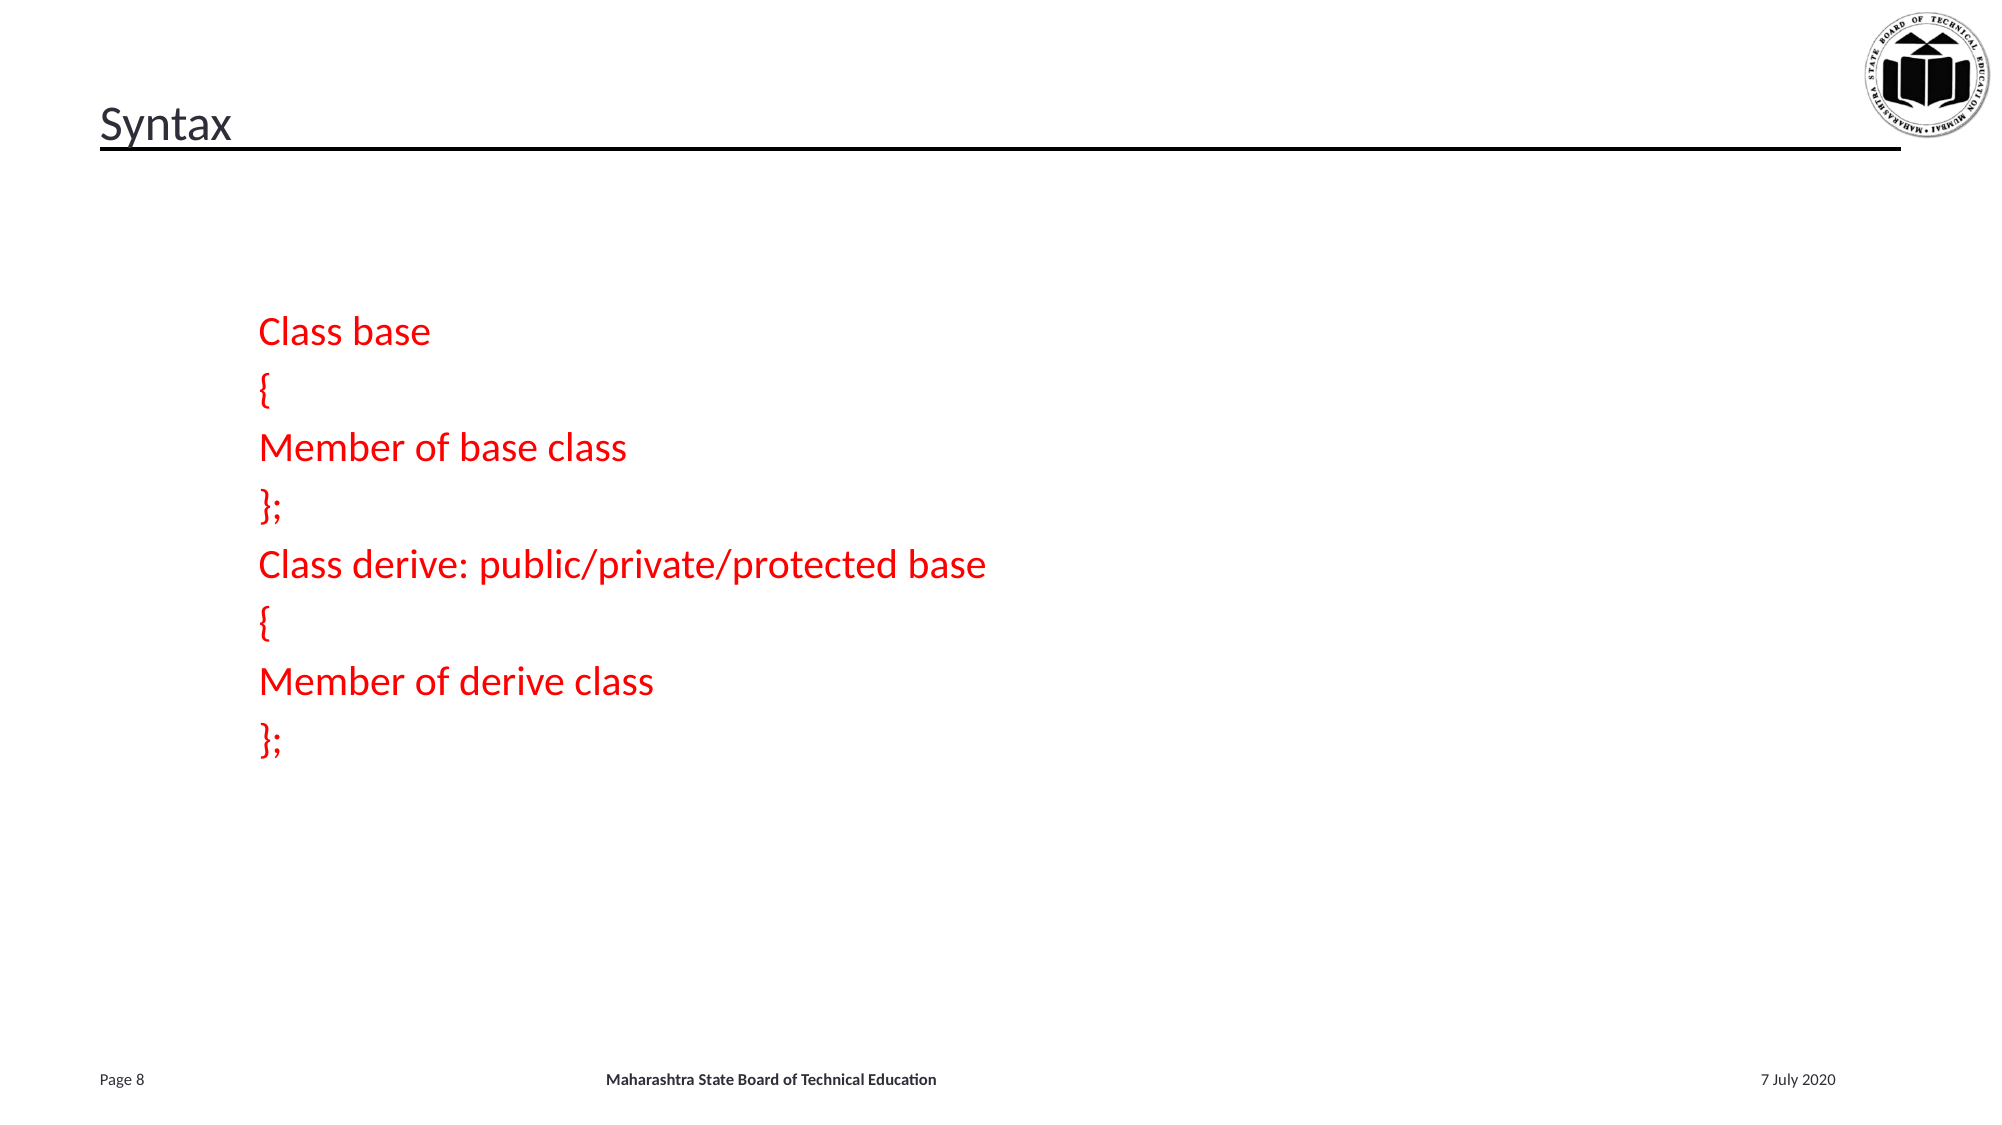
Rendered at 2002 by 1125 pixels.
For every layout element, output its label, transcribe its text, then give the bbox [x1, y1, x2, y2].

picture [1852, 0, 2001, 149]
title Syntax [100, 48, 1901, 146]
list Class base { Member of base class }; Class derive: public/private/protected base { Member of derive class }; [100, 186, 1901, 999]
